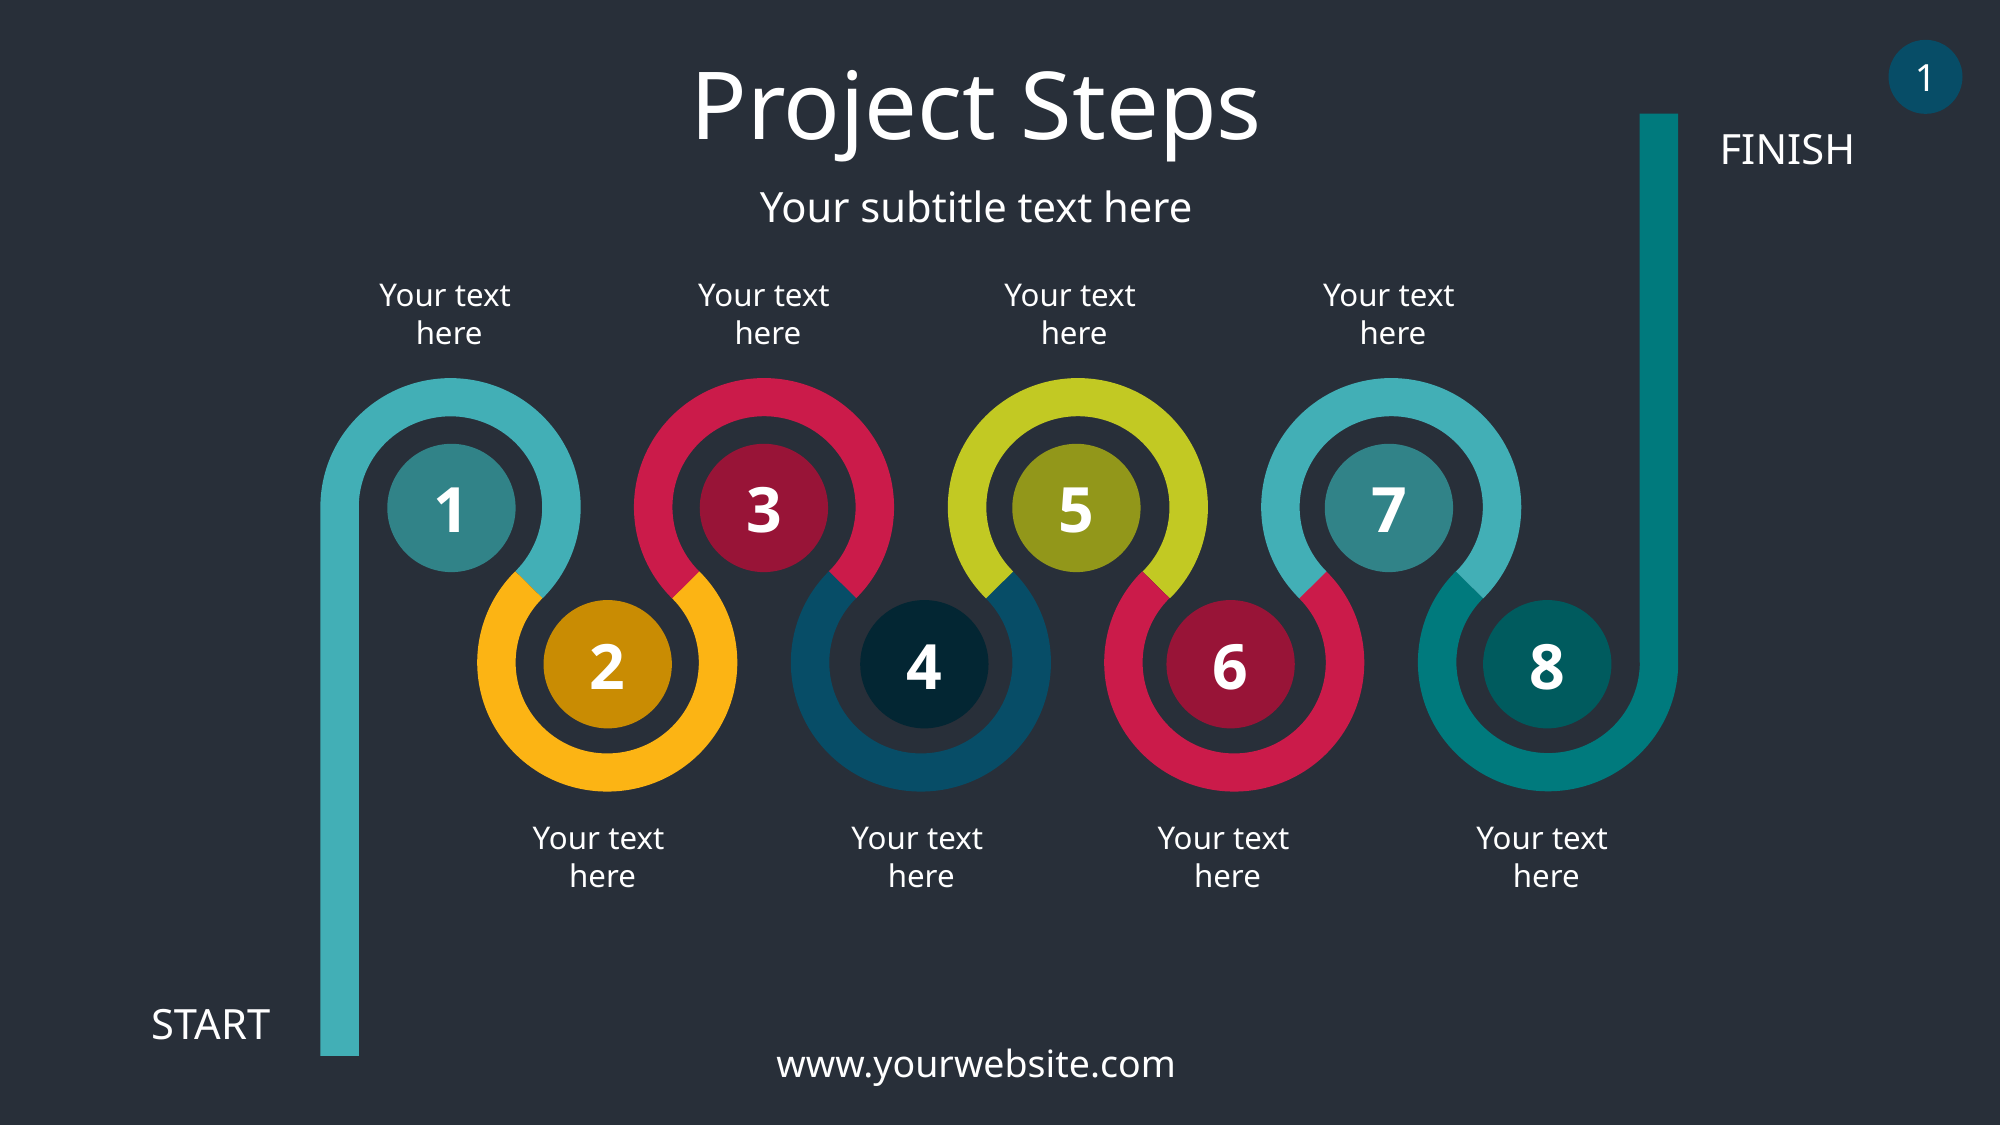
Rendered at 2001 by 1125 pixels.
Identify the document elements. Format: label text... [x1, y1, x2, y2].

text_box Your text here [819, 811, 1016, 901]
text_box 4 [859, 599, 990, 730]
text_box www.yourwebsite.com [282, 1032, 1670, 1092]
text_box Your text here [1125, 811, 1322, 901]
text_box START [122, 990, 299, 1055]
text_box [320, 378, 581, 1056]
text_box 2 [542, 599, 673, 730]
text_box [477, 571, 738, 792]
text_box Project Steps [429, 38, 1523, 166]
text_box 5 [1011, 442, 1142, 574]
text_box 1 [1887, 38, 1964, 115]
text_box [1104, 571, 1365, 792]
text_box Your text here [972, 268, 1169, 358]
text_box FINISH [1704, 115, 1871, 180]
text_box [633, 378, 895, 599]
text_box [1417, 113, 1679, 792]
text_box Your text here [1290, 268, 1488, 358]
text_box 3 [698, 442, 830, 574]
text_box [1261, 378, 1522, 599]
text_box Your subtitle text here [282, 173, 1639, 239]
text_box 1 [386, 442, 517, 574]
text_box Your text here [500, 811, 697, 901]
text_box Your text here [347, 268, 544, 358]
text_box [947, 378, 1208, 599]
text_box 7 [1323, 442, 1455, 574]
text_box Your text here [1444, 811, 1641, 901]
text_box 8 [1482, 599, 1613, 730]
text_box 6 [1165, 599, 1296, 730]
text_box [790, 571, 1051, 792]
text_box Your text here [665, 268, 863, 358]
